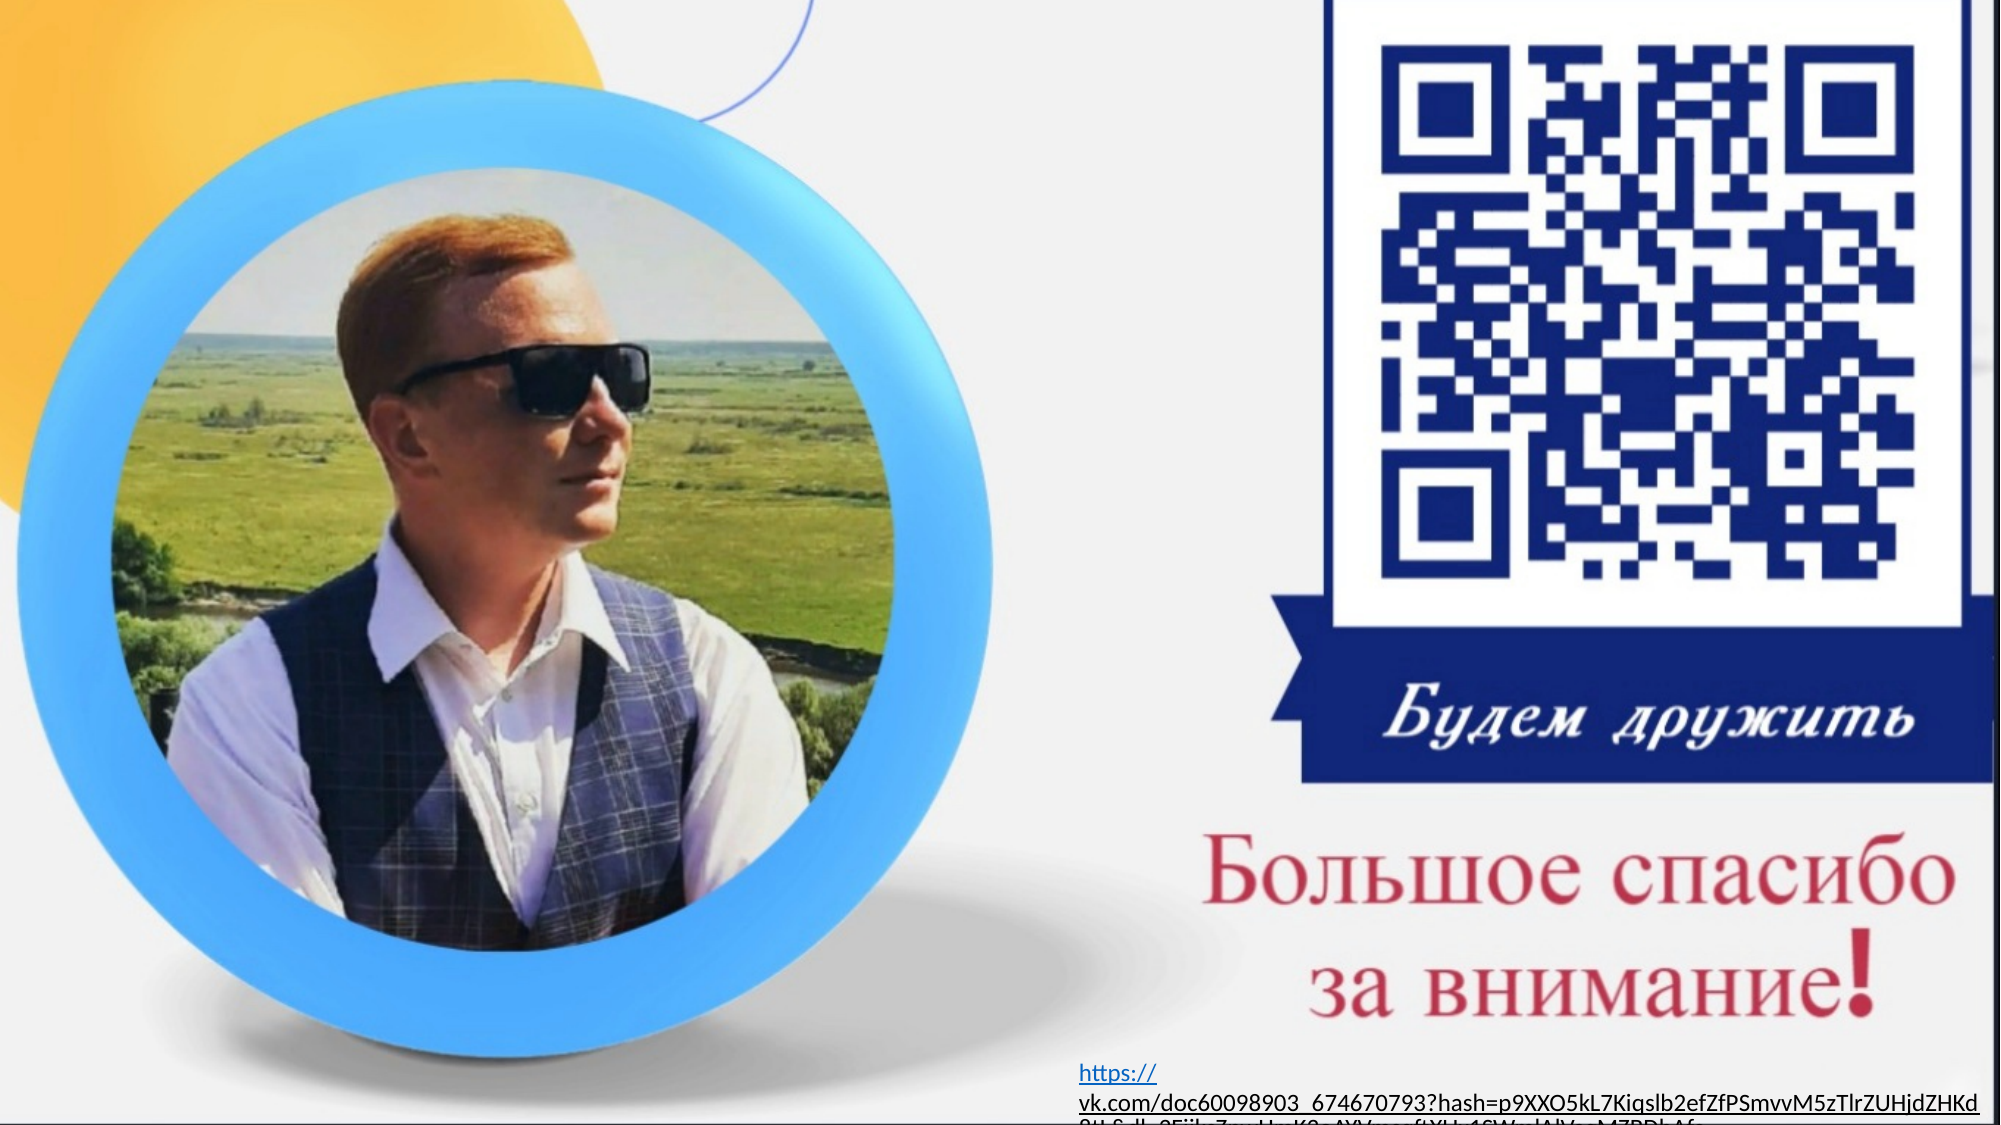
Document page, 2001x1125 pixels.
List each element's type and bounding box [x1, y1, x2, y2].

list [0, 0, 2000, 1125]
